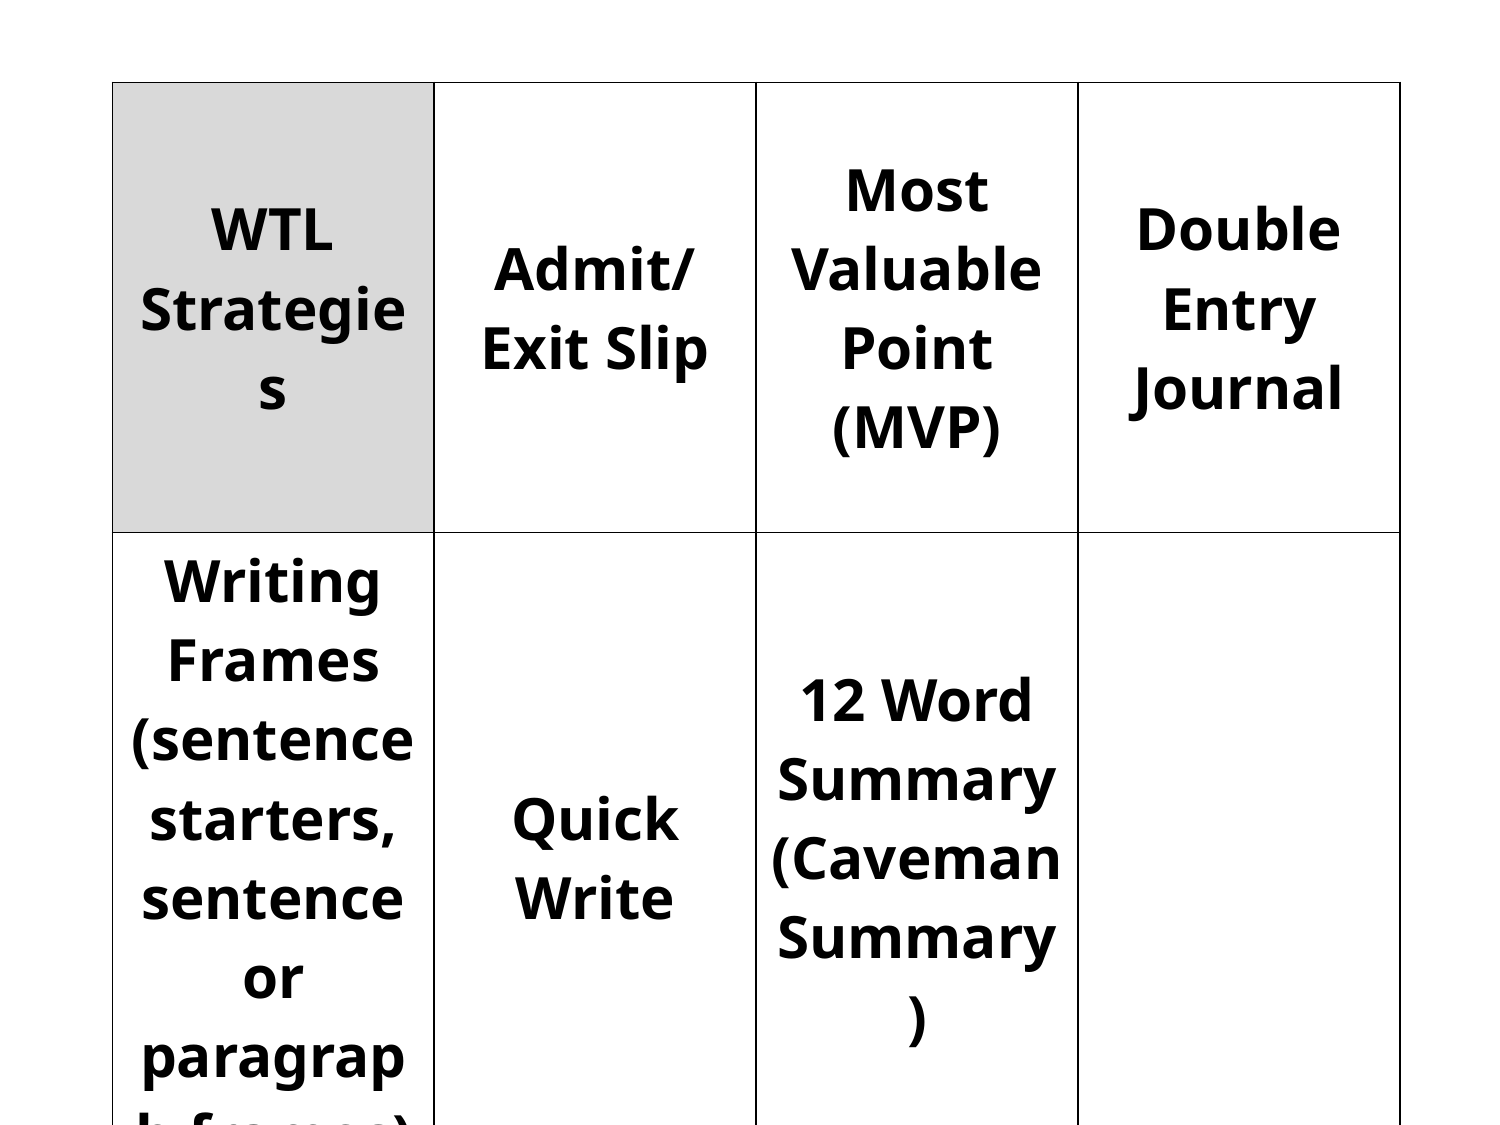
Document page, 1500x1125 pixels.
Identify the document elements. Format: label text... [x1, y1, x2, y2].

table_cell [1079, 533, 1399, 1125]
table_cell Quick Write [435, 533, 755, 1125]
table_header Most Valuable Point (MVP) [757, 83, 1077, 532]
table_cell 12 Word Summary (Caveman Summary) [757, 533, 1077, 1125]
table_header Double Entry Journal [1079, 83, 1399, 532]
table_header WTL Strategies [113, 83, 433, 532]
table_cell Writing Frames (sentence starters, sentence or paragraph frames) [113, 533, 433, 1125]
table_header Admit/Exit Slip [435, 83, 755, 532]
